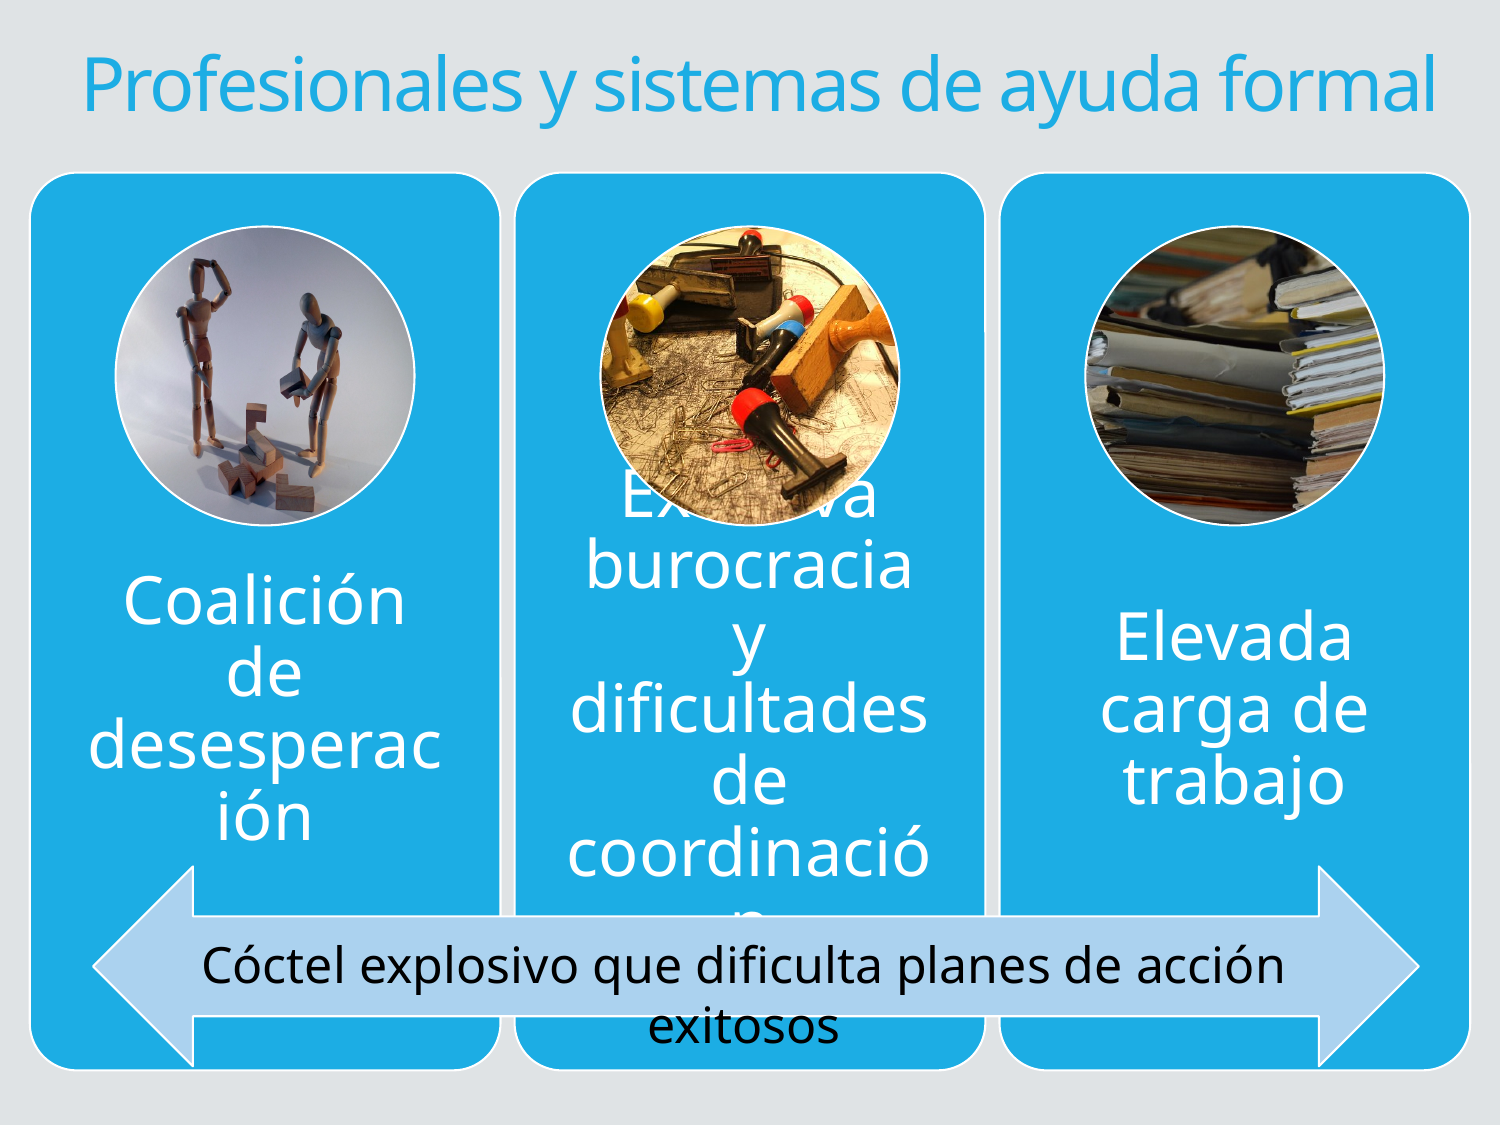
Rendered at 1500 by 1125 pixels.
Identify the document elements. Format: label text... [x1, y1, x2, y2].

text_box Profesionales y sistemas de ayuda formal [64, 1, 1500, 173]
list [29, 172, 1471, 1071]
